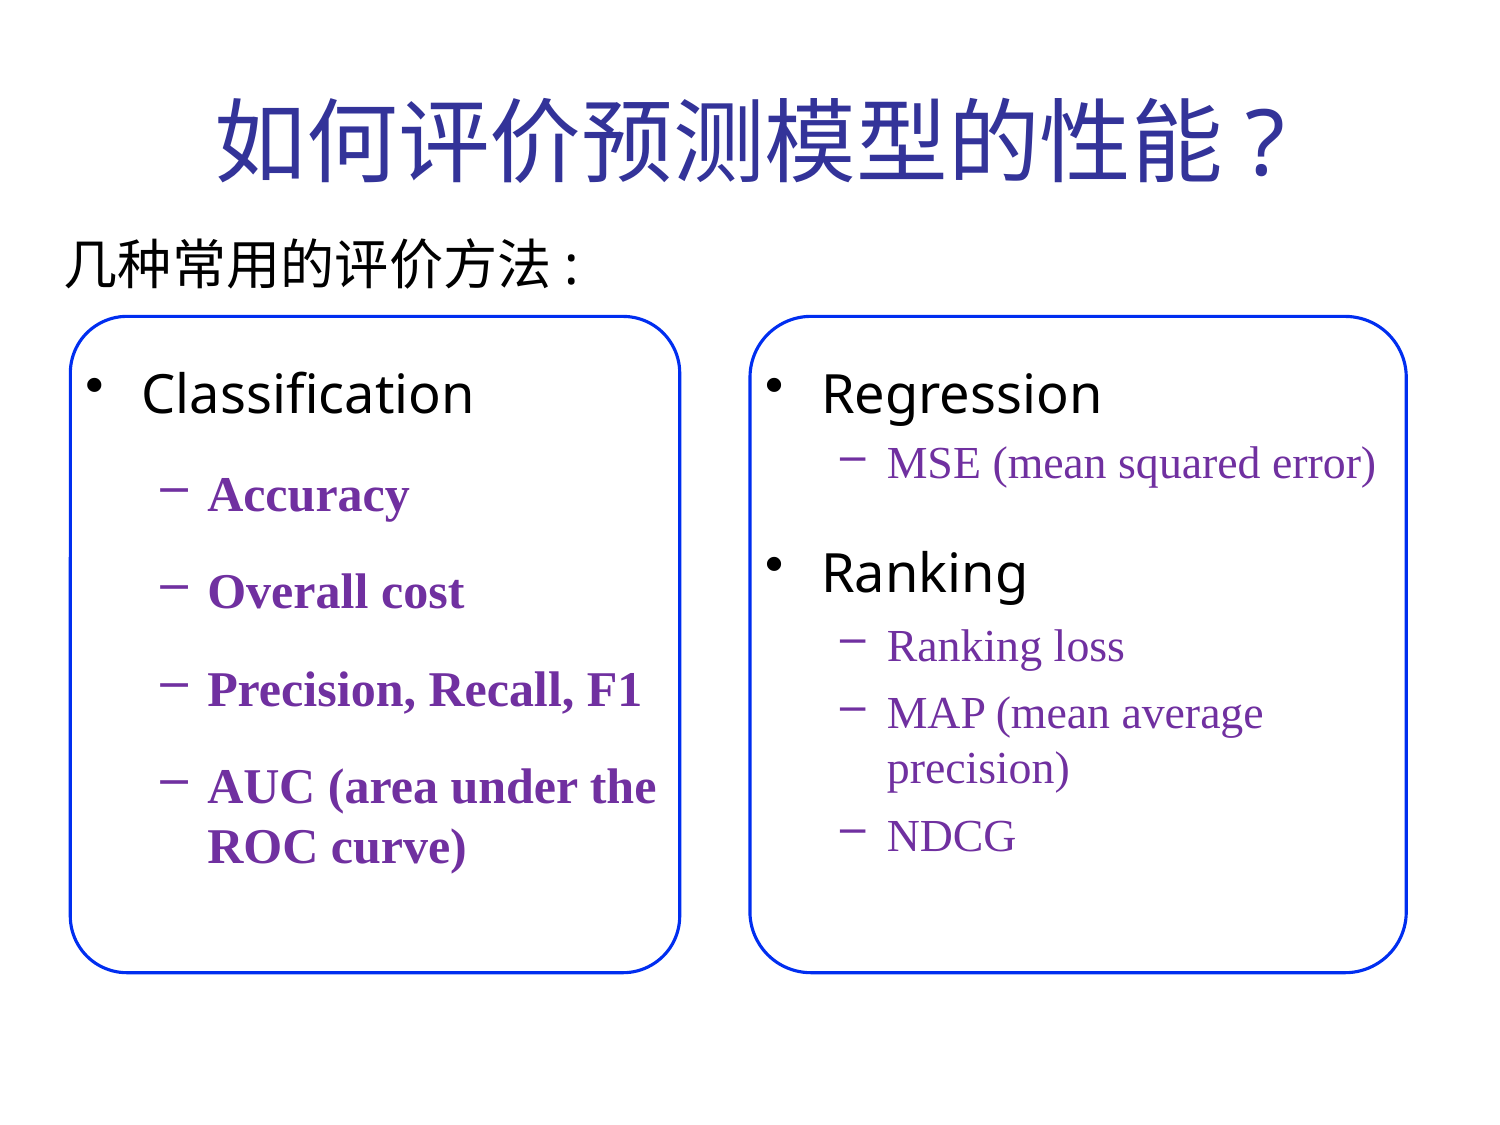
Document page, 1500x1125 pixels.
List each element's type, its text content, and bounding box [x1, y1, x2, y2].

title 如何评价预测模型的性能? [75, 45, 1425, 233]
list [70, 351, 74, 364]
text_box [749, 316, 1407, 973]
text_box [70, 316, 680, 973]
text_box Regression MSE (mean squared error) Ranking Ranking loss MAP (mean average precision) NDCG [1401, 351, 1465, 804]
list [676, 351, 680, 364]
text_box 几种常用的评价方法: [49, 222, 595, 303]
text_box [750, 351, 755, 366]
